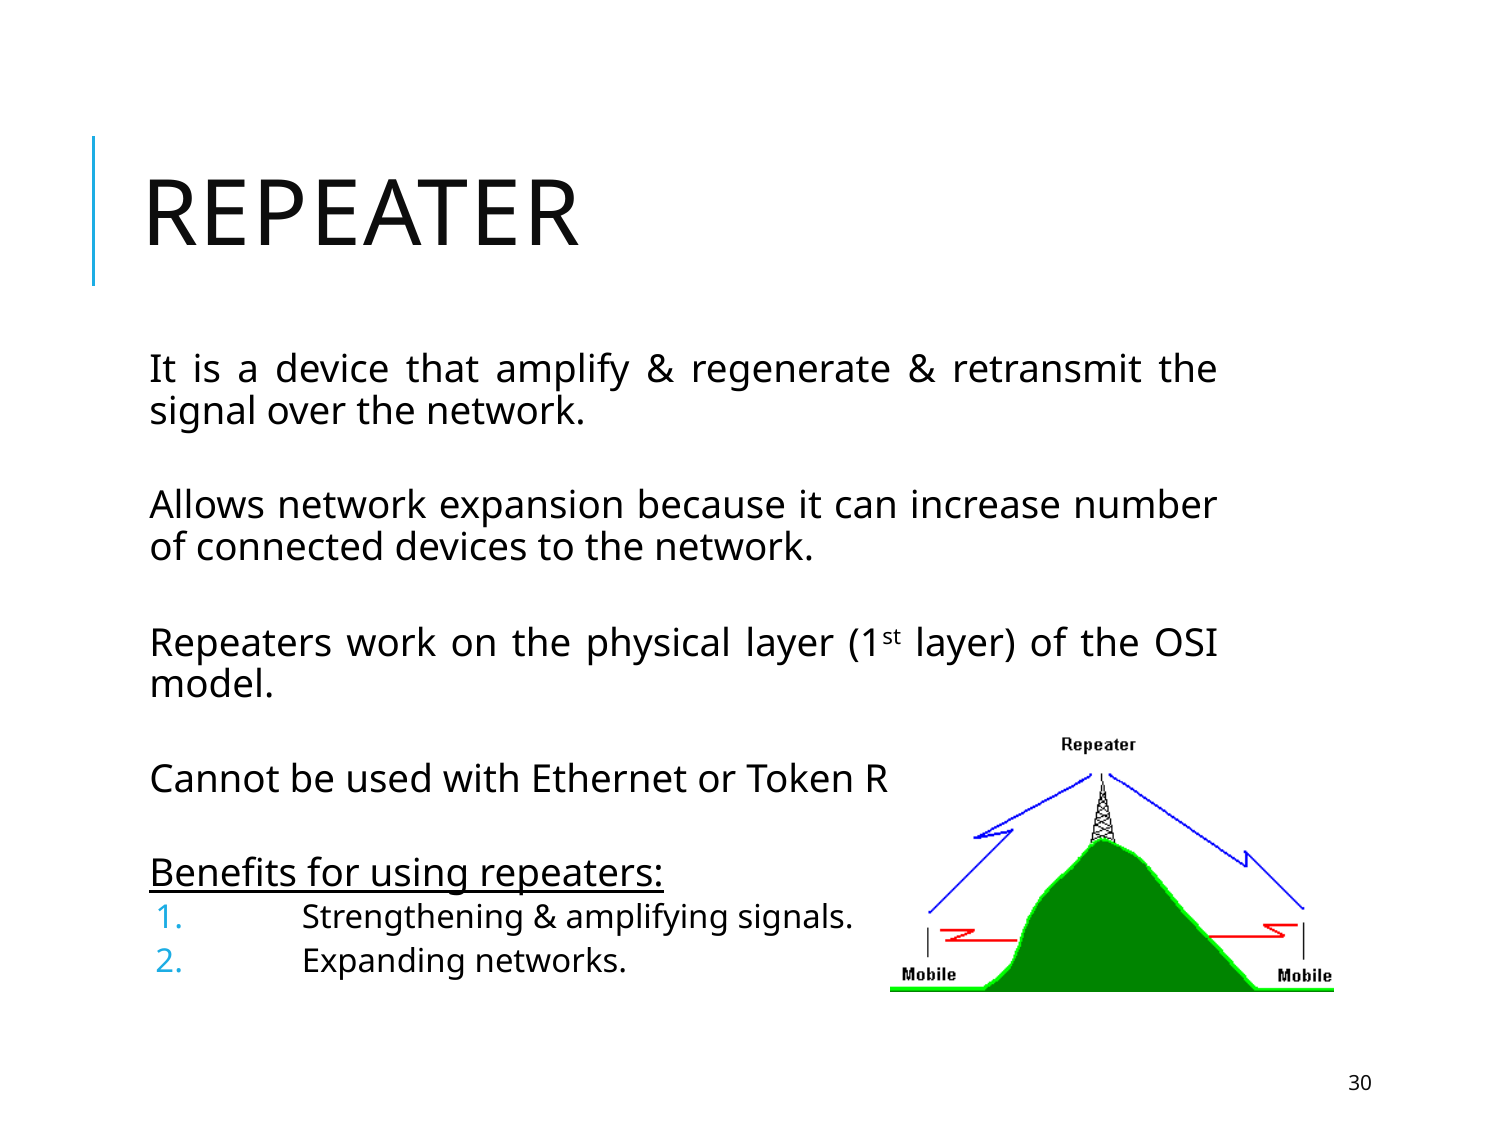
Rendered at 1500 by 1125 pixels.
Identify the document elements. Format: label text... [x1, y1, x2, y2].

picture [890, 735, 1334, 993]
list It is a device that amplify & regenerate & retransmit the signal over the network. Allows network expansion because it can increase number of connected devices to the network. Repeaters work on the physical layer (1st layer) of the OSI model. Cannot be used with Ethernet or Token Ring Benefits for using repeaters: Strengthening & amplifying signals. Expanding networks. [126, 341, 1226, 992]
title Repeater [126, 96, 1322, 342]
slide_number 30 [1333, 1061, 1454, 1107]
